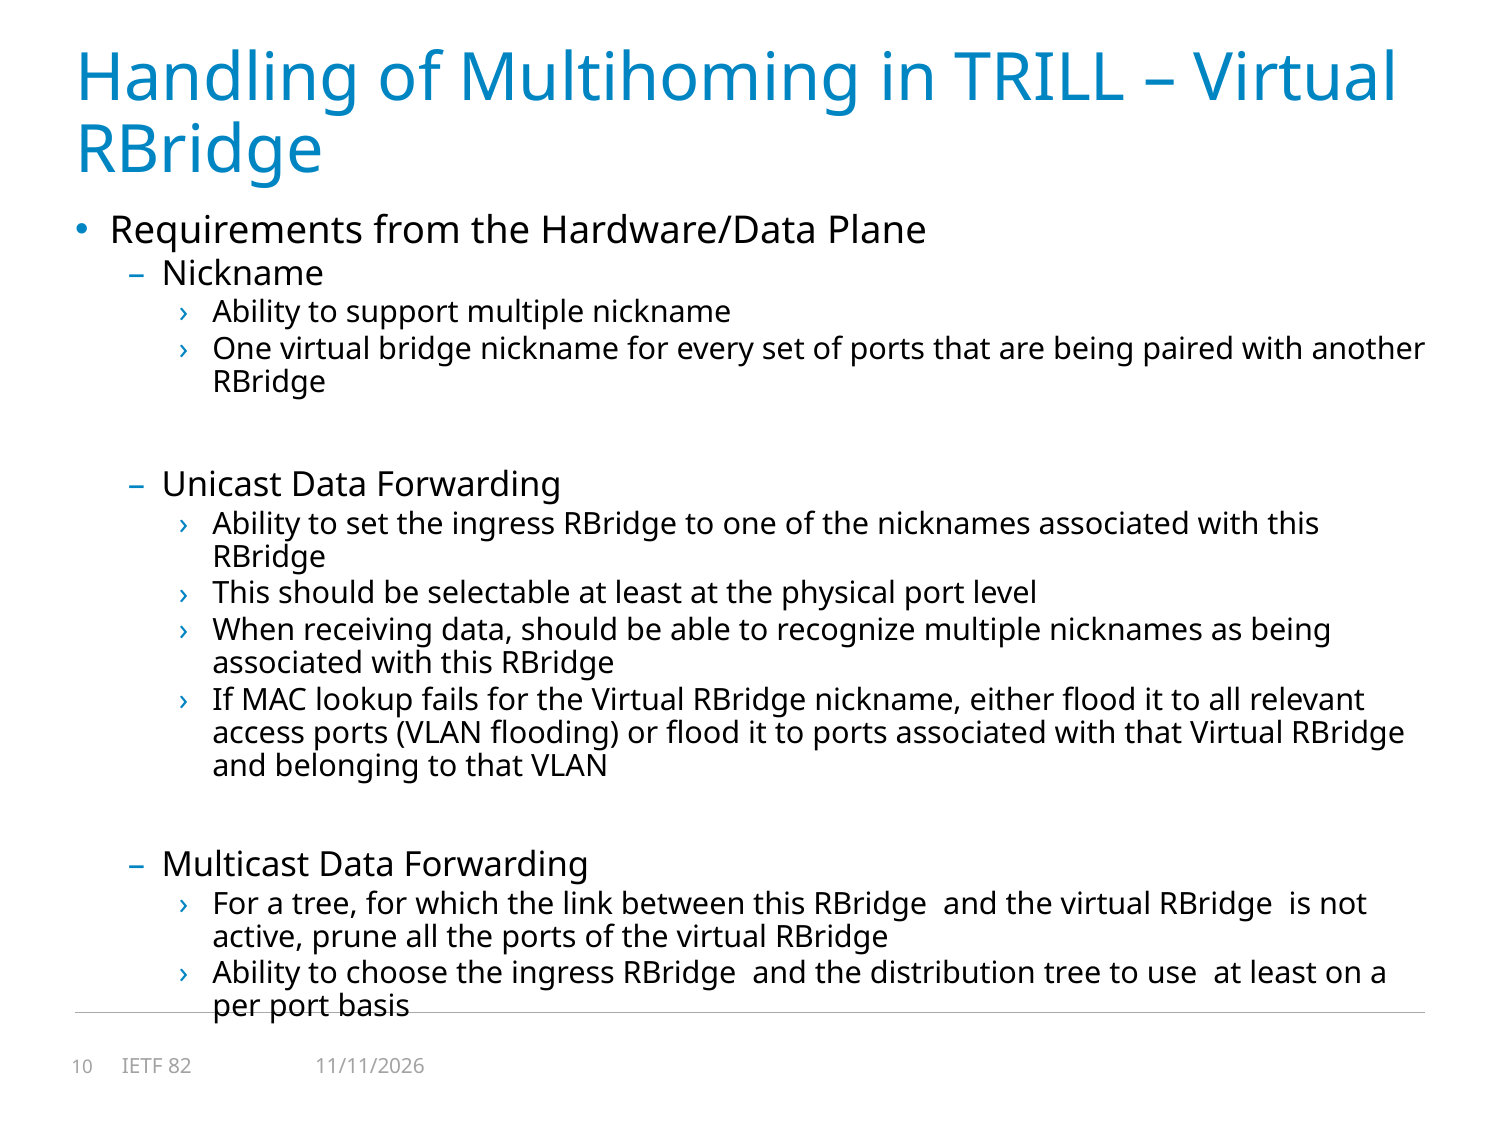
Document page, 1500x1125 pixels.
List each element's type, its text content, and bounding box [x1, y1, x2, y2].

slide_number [300, 1054, 450, 1080]
slide_number 10 [71, 1055, 115, 1080]
title Handling of Multihoming in TRILL – Virtual RBridge [74, 42, 1427, 184]
footer IETF 82 [121, 1054, 300, 1080]
list Requirements from the Hardware/Data Plane Nickname Ability to support multiple nickname One virtual bridge nickname for every set of ports that are being paired with another RBridge Unicast Data Forwarding Ability to set the ingress RBridge to one of the nicknames associated with this RBridge This should be selectable at least at the physical port level When receiving data, should be able to recognize multiple nicknames as being associated with this RBridge If MAC lookup fails for the Virtual RBridge nickname, either flood it to all relevant access ports (VLAN flooding) or flood it to ports associated with that Virtual RBridge and belonging to that VLAN Multicast Data Forwarding For a tree, for which the link between this RBridge and the virtual RBridge is not active, prune all the ports of the virtual RBridge Ability to choose the ingress RBridge and the distribution tree to use at least on a per port basis [74, 209, 1429, 1026]
